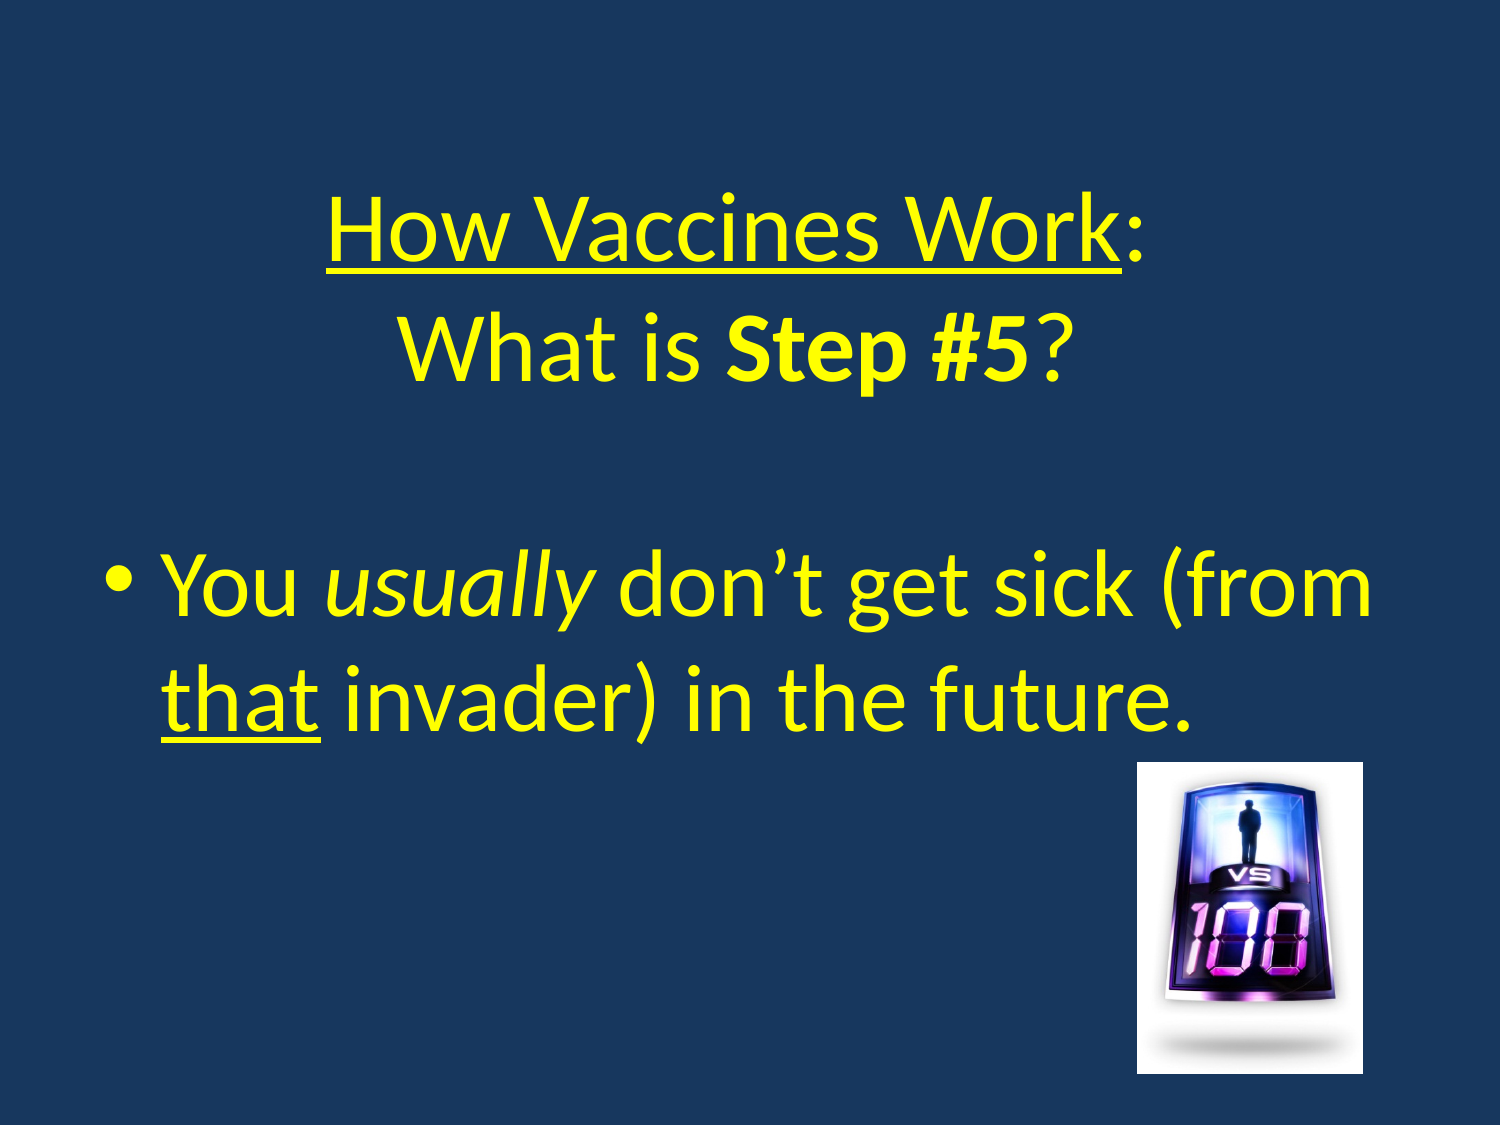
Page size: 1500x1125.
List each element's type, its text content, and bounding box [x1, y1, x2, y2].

list You usually don’t get sick (from that invader) in the future. [87, 512, 1438, 763]
title How Vaccines Work: What is Step #5? [62, 75, 1413, 488]
picture [1137, 762, 1363, 1074]
